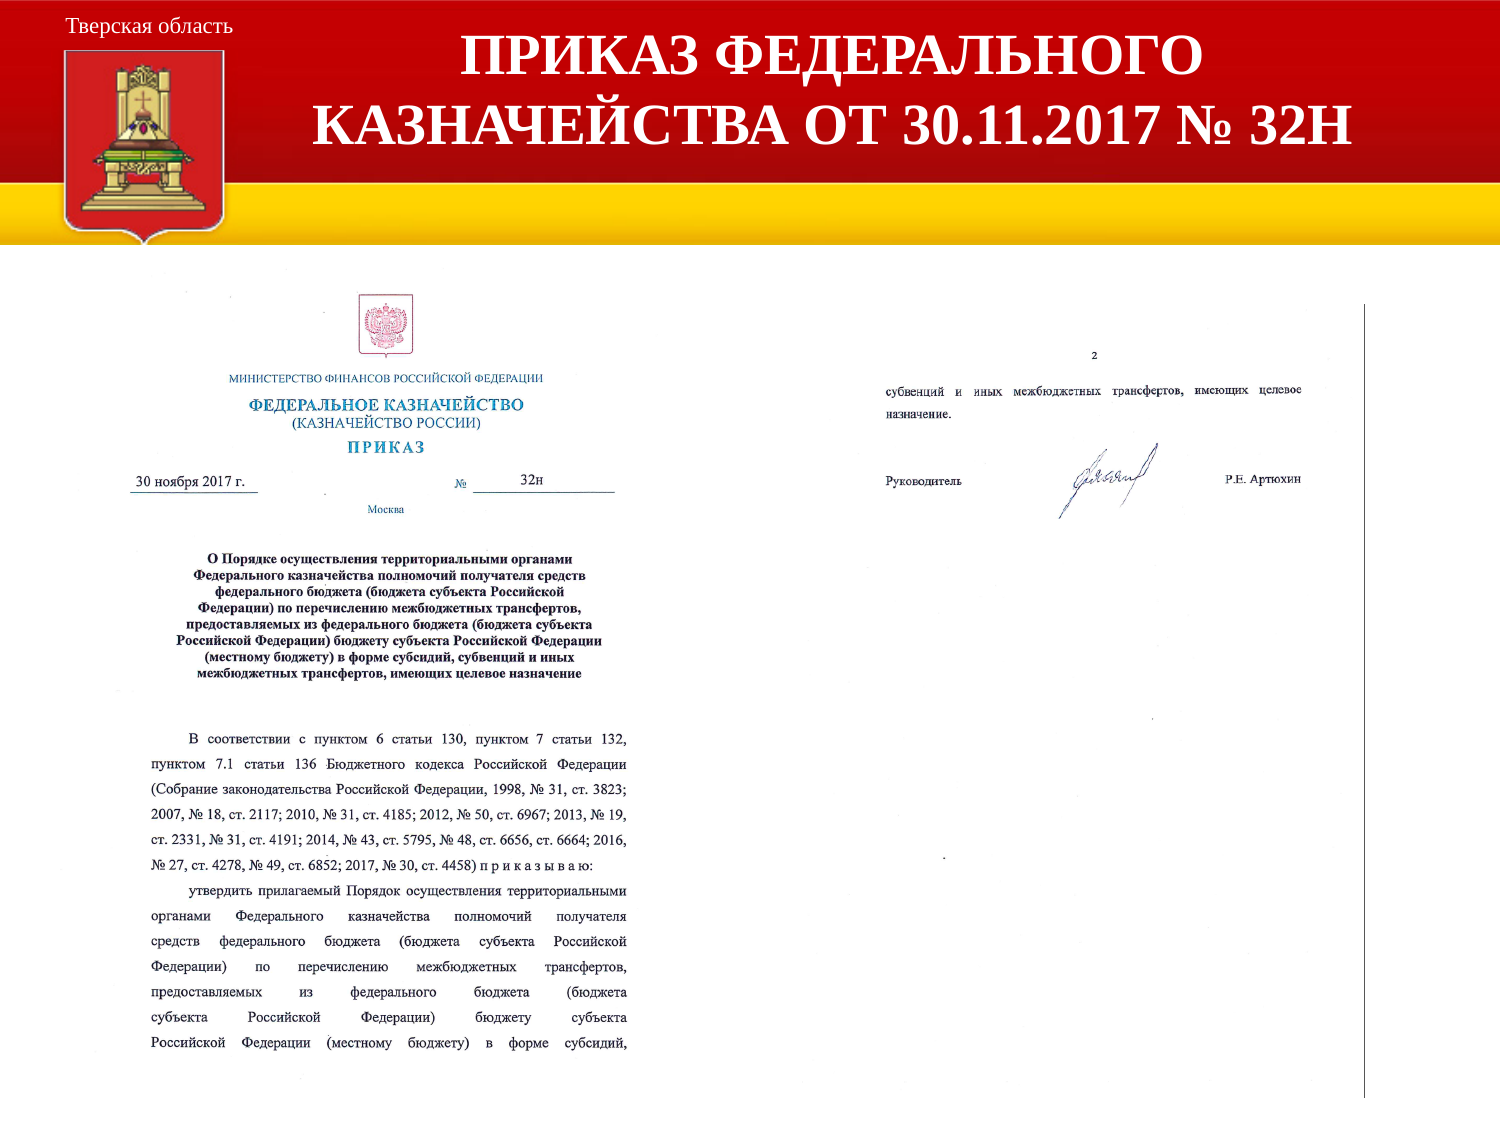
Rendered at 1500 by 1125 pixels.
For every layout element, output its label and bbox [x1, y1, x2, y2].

picture [50, 259, 693, 1107]
picture [802, 304, 1365, 1098]
text_box [0, 0, 1500, 245]
